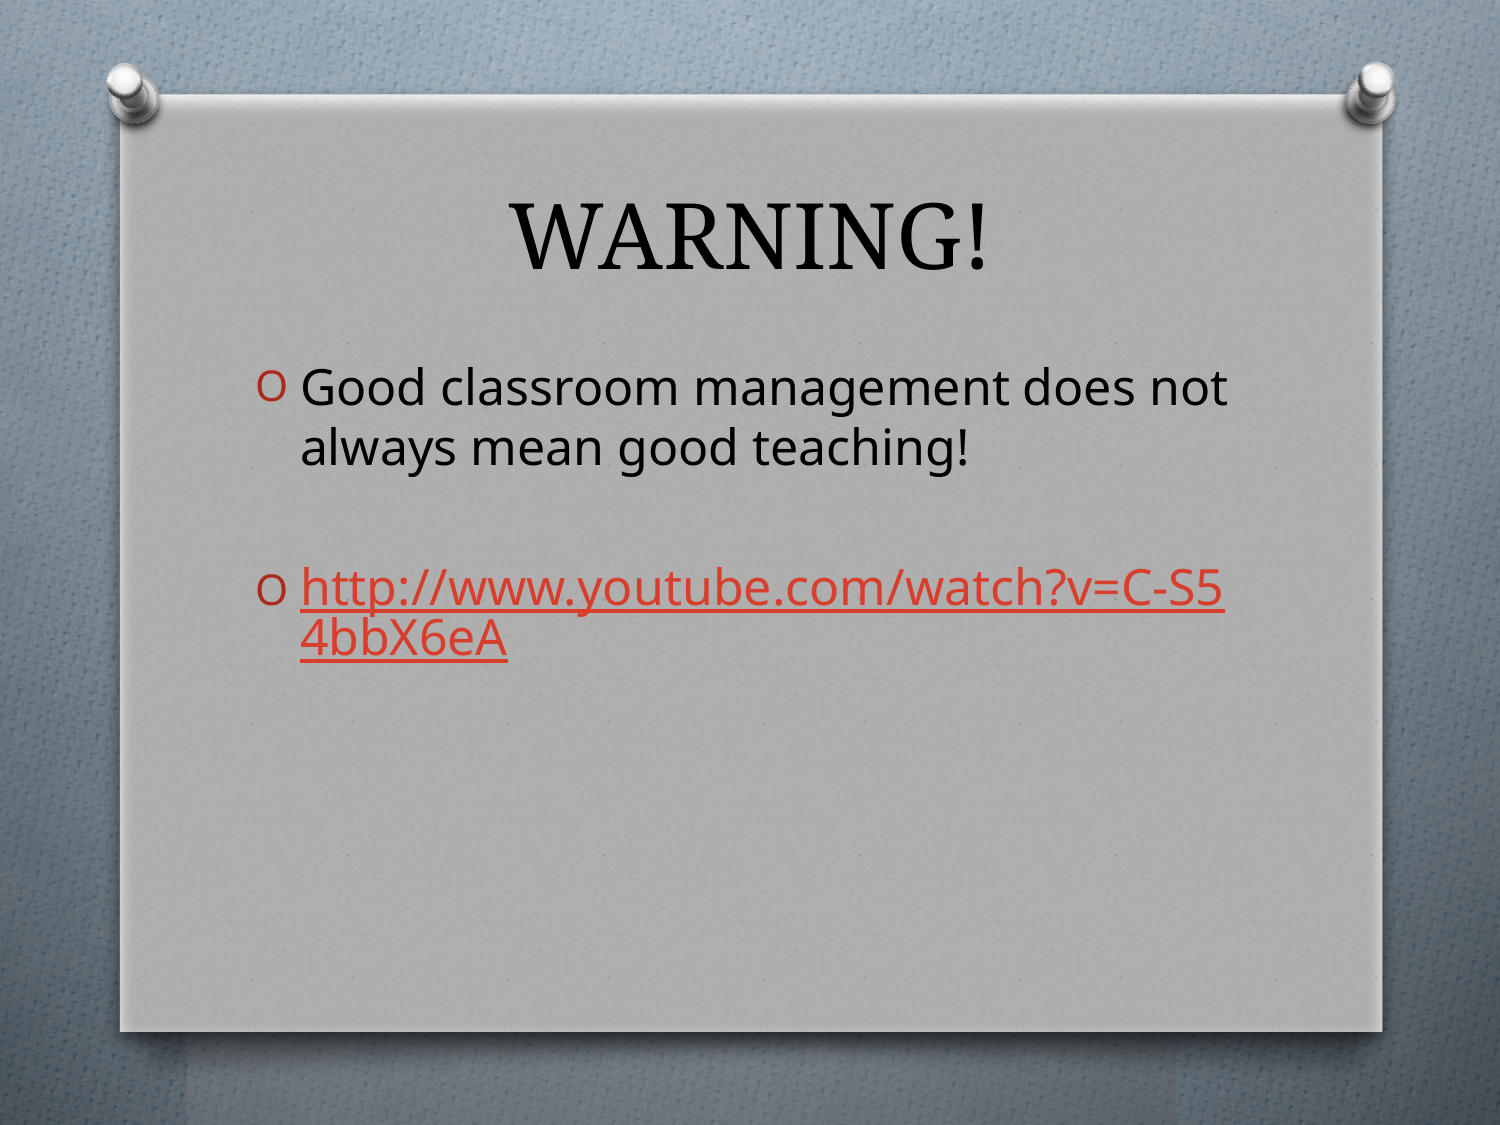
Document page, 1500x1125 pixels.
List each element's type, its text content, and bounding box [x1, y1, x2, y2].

list Good classroom management does not always mean good teaching! http://www.youtube.com/watch?v=C-S54bbX6eA [240, 347, 1257, 939]
picture [1317, 35, 1439, 156]
title WARNING! [179, 134, 1323, 332]
picture [75, 29, 198, 153]
